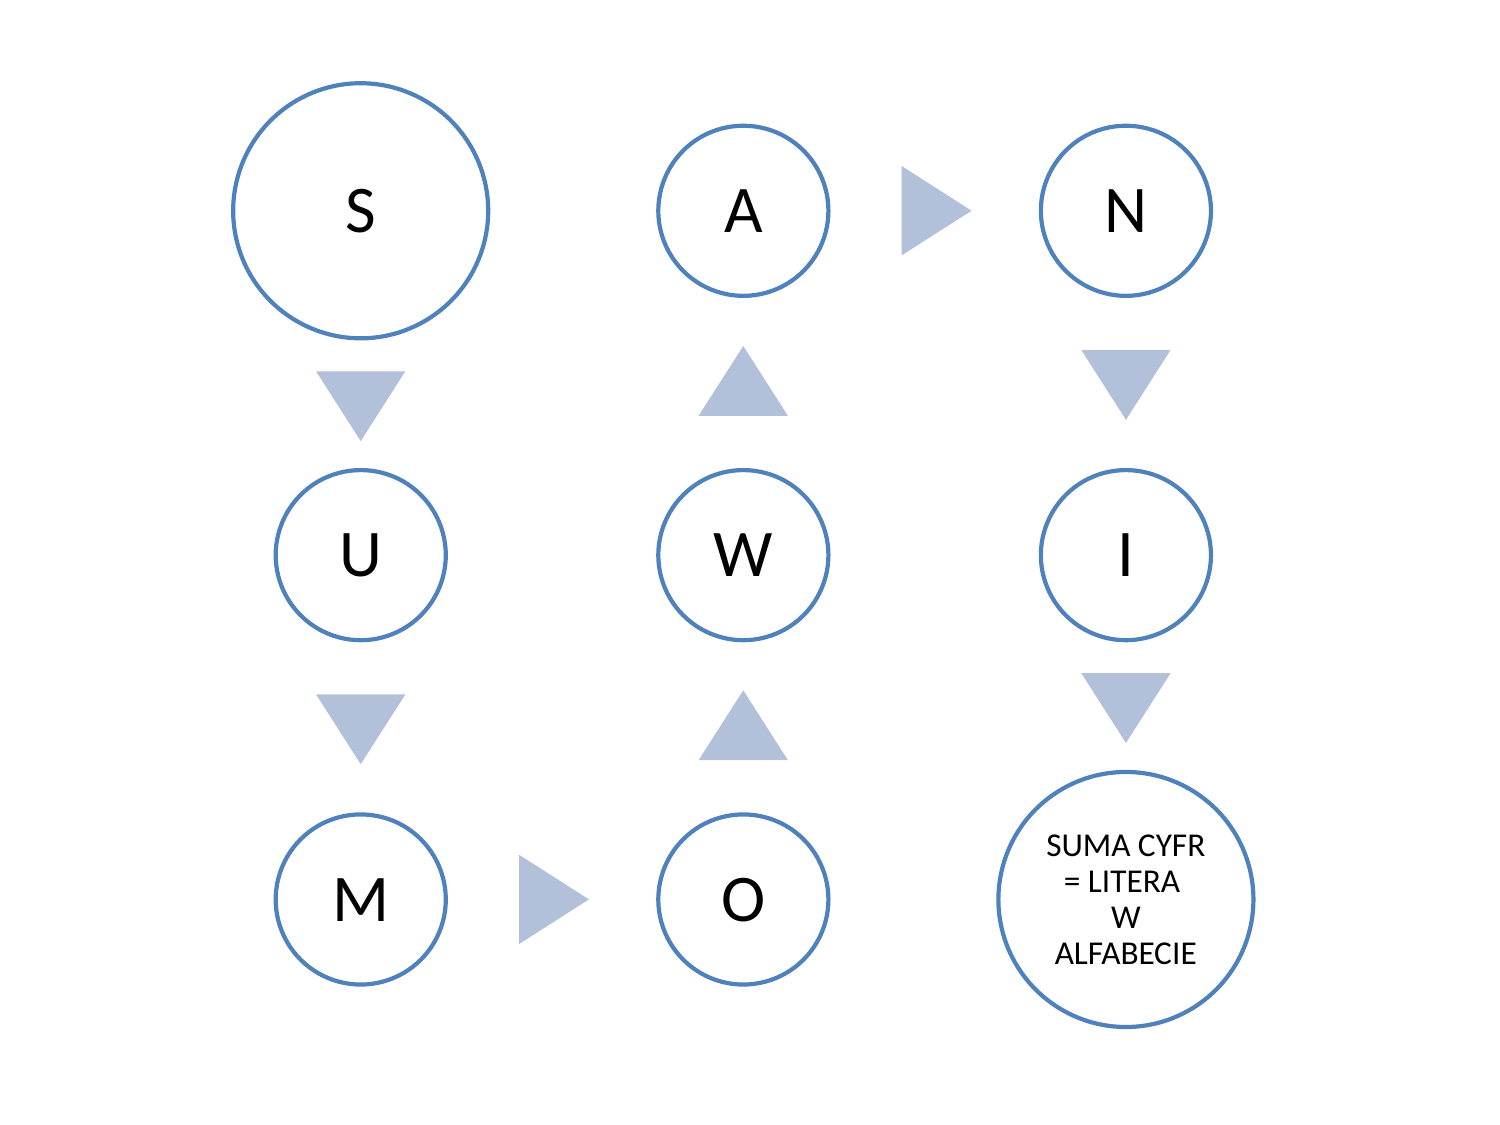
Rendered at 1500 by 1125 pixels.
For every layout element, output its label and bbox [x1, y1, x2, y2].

text_box [0, 82, 1500, 1028]
